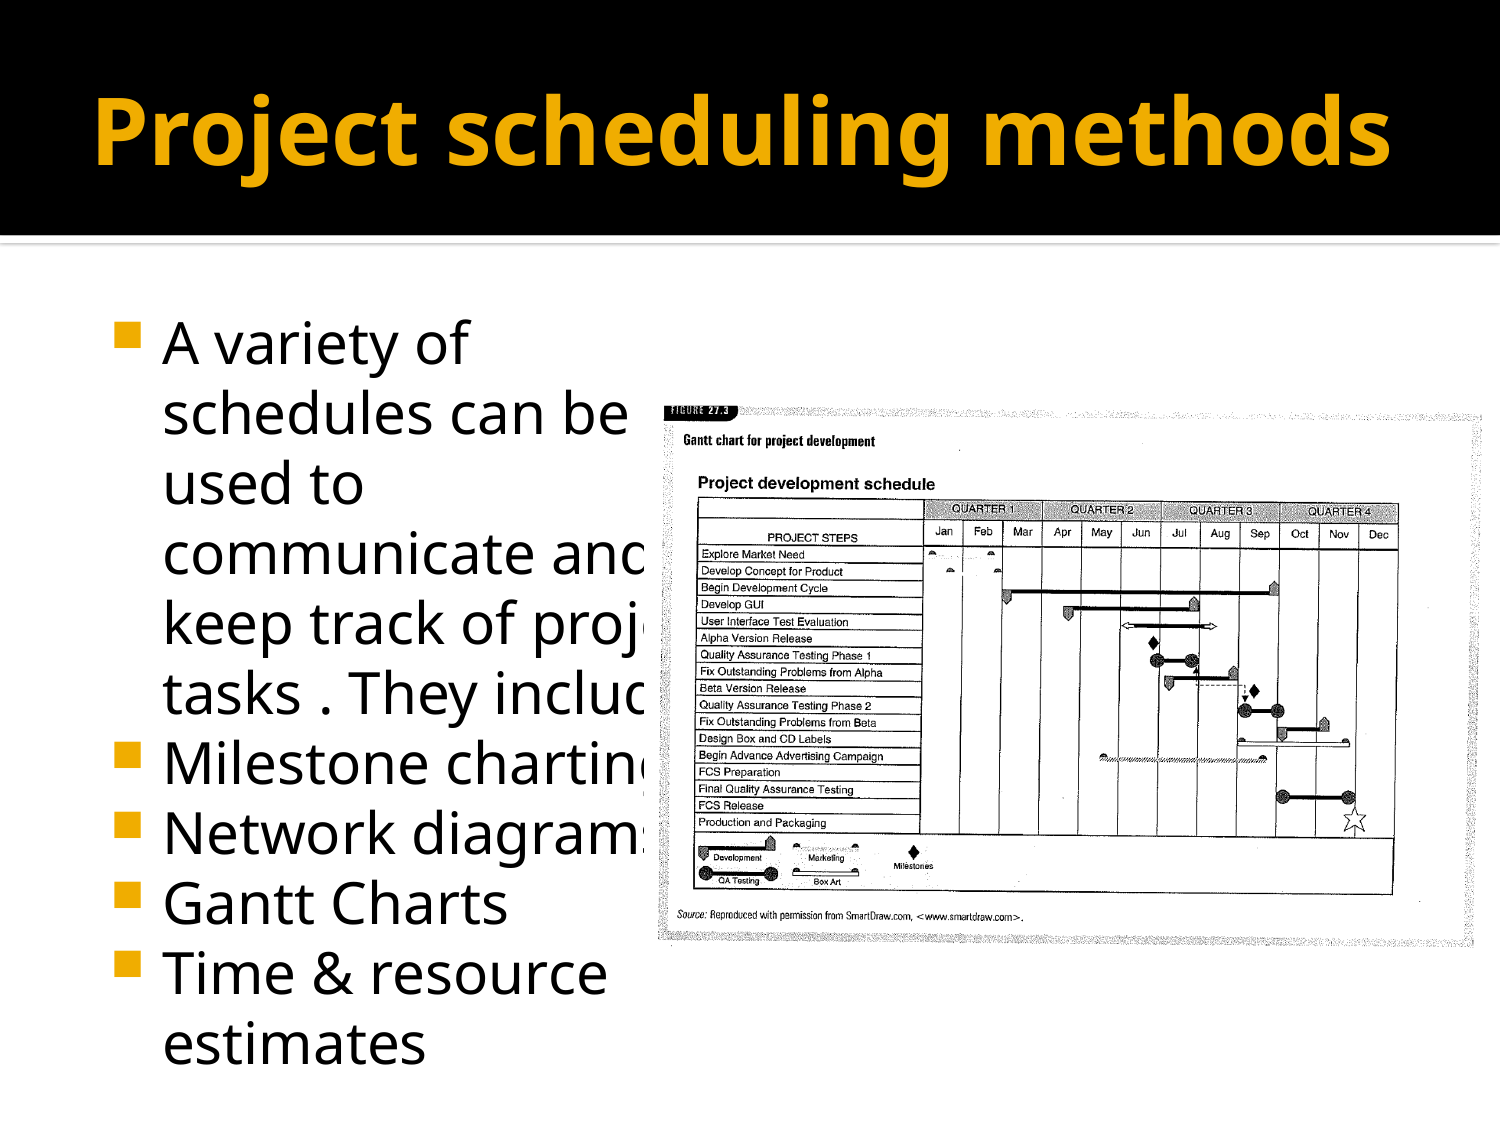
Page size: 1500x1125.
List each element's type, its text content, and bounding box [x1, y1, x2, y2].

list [643, 405, 1487, 953]
list A variety of schedules can be used to communicate and keep track of project tasks . They include: Milestone charting Network diagrams Gantt Charts Time & resource estimates [75, 291, 738, 1050]
title Project scheduling methods [75, 24, 1425, 231]
